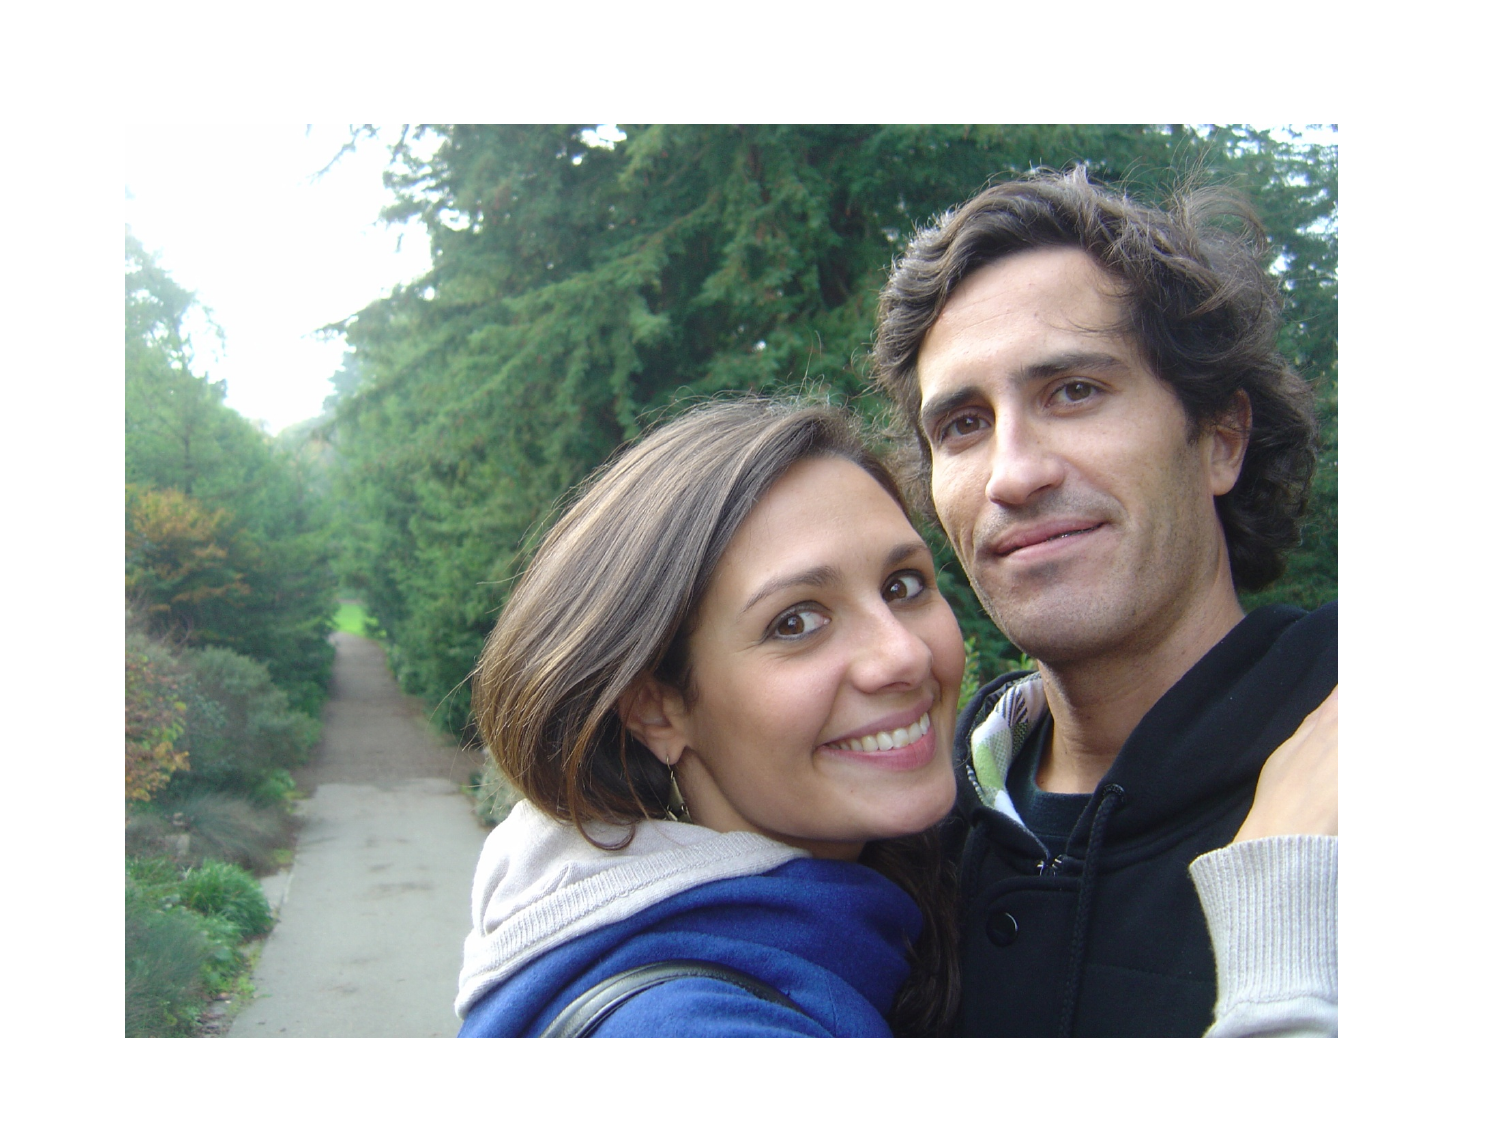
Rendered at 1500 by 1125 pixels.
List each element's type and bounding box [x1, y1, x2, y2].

list [124, 124, 1338, 1038]
